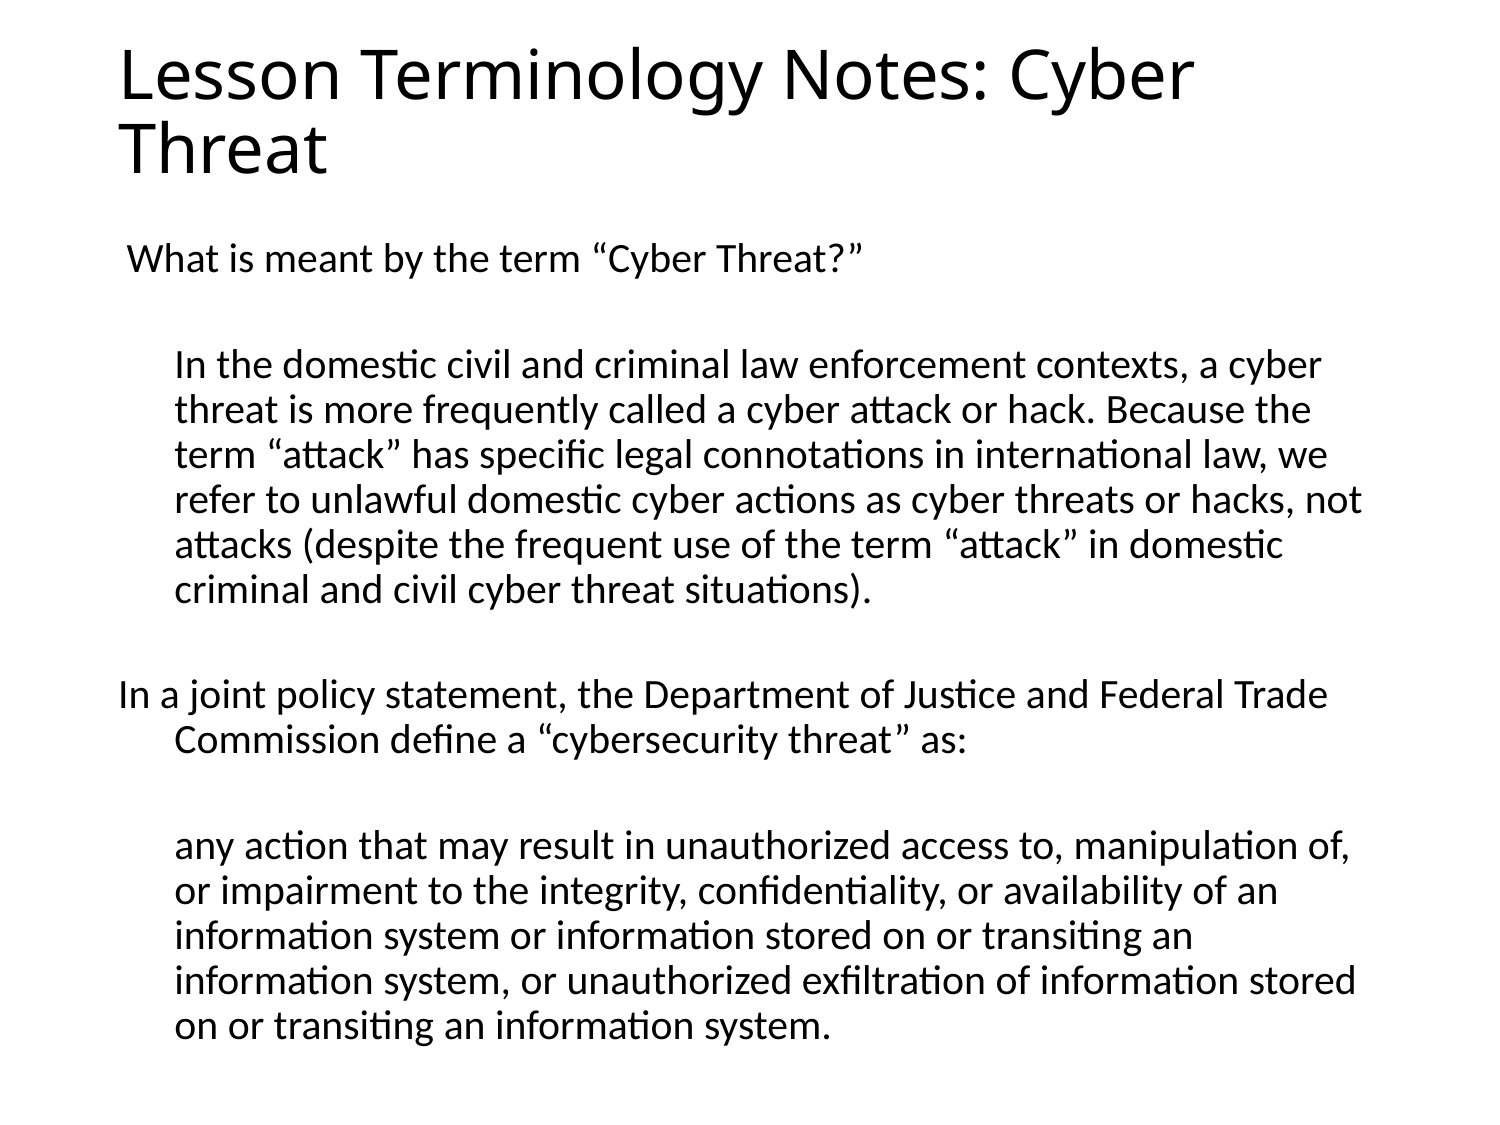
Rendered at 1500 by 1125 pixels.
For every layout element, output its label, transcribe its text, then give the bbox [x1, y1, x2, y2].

list What is meant by the term “Cyber Threat?” In the domestic civil and criminal law enforcement contexts, a cyber threat is more frequently called a cyber attack or hack. Because the term “attack” has specific legal connotations in international law, we refer to unlawful domestic cyber actions as cyber threats or hacks, not attacks (despite the frequent use of the term “attack” in domestic criminal and civil cyber threat situations). In a joint policy statement, the Department of Justice and Federal Trade Commission define a “cybersecurity threat” as: any action that may result in unauthorized access to, manipulation of, or impairment to the integrity, confidentiality, or availability of an information system or information stored on or transiting an information system, or unauthorized exfiltration of information stored on or transiting an information system. See, Department of Justice and Federal Trade Commission: Antitrust Policy Statement on Sharing of Cybersecurity Information, n. 4. [102, 228, 1398, 1066]
title Lesson Terminology Notes: Cyber Threat [102, 59, 1398, 170]
